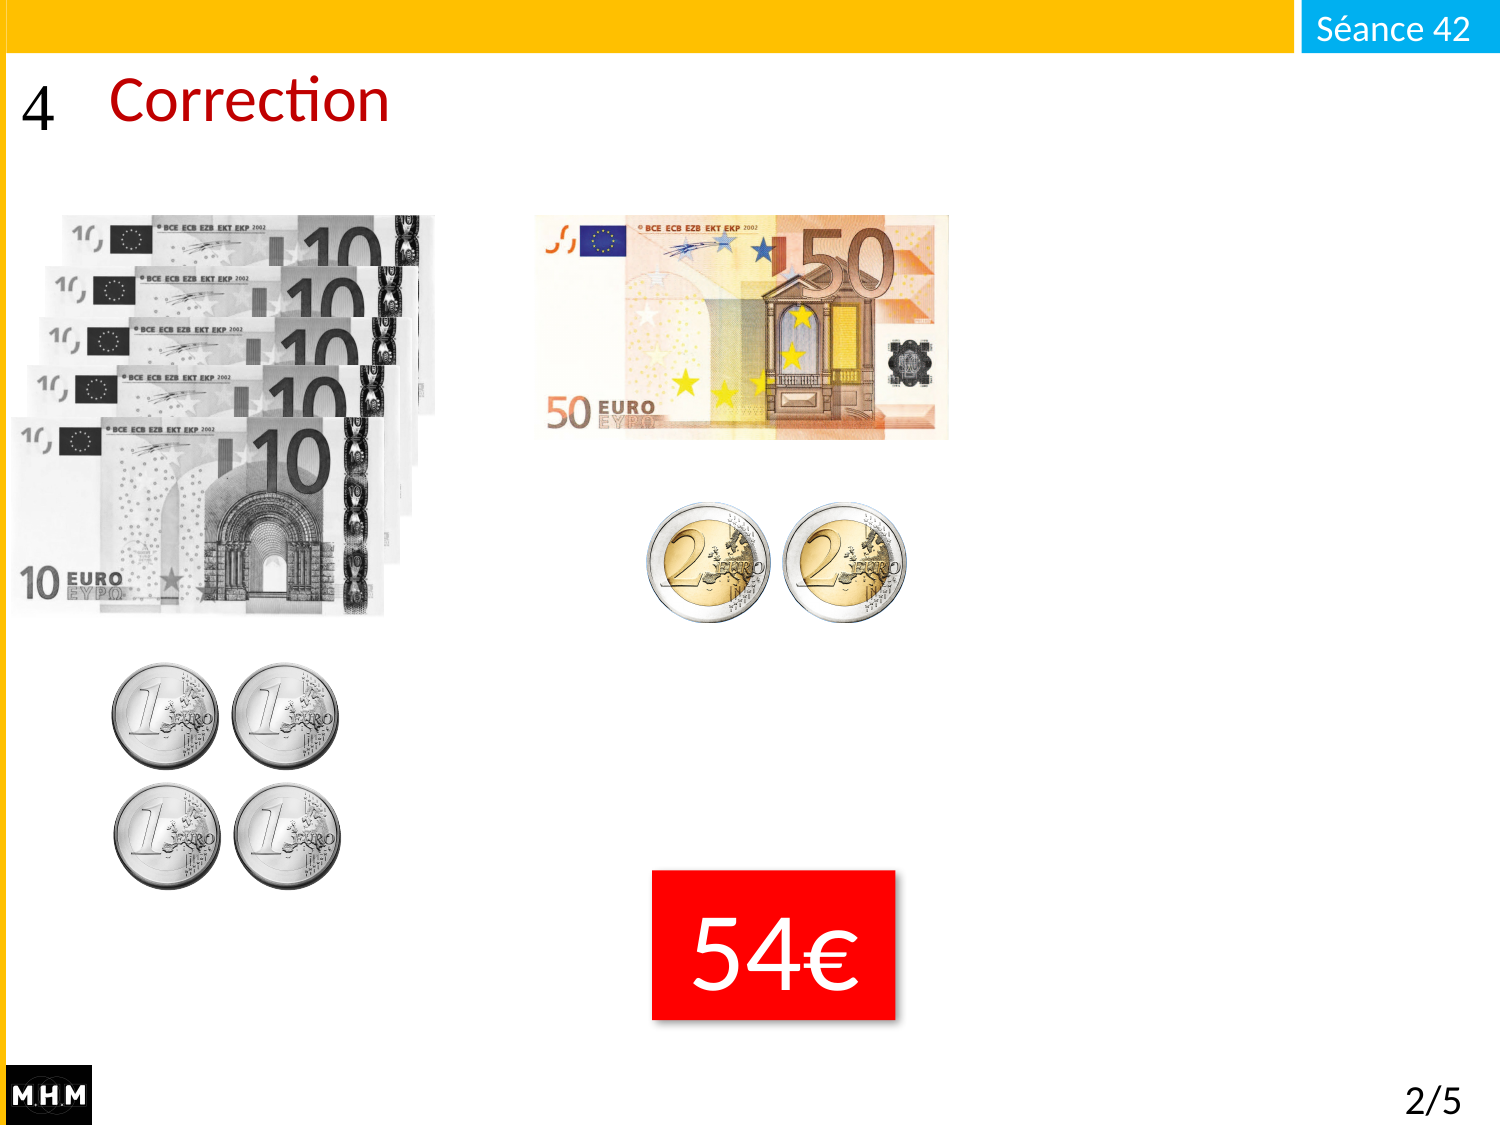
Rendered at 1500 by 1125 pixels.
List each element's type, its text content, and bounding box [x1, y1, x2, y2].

picture [233, 782, 342, 891]
picture [11, 215, 435, 618]
picture [110, 662, 220, 771]
picture [782, 501, 907, 623]
picture [113, 782, 222, 891]
picture [231, 662, 340, 771]
title Correction [94, 57, 1389, 144]
picture [646, 501, 771, 623]
text_box 2/5 [1389, 1071, 1500, 1125]
text_box 54€ [652, 870, 896, 1021]
picture [6, 1065, 92, 1125]
picture [534, 215, 949, 440]
